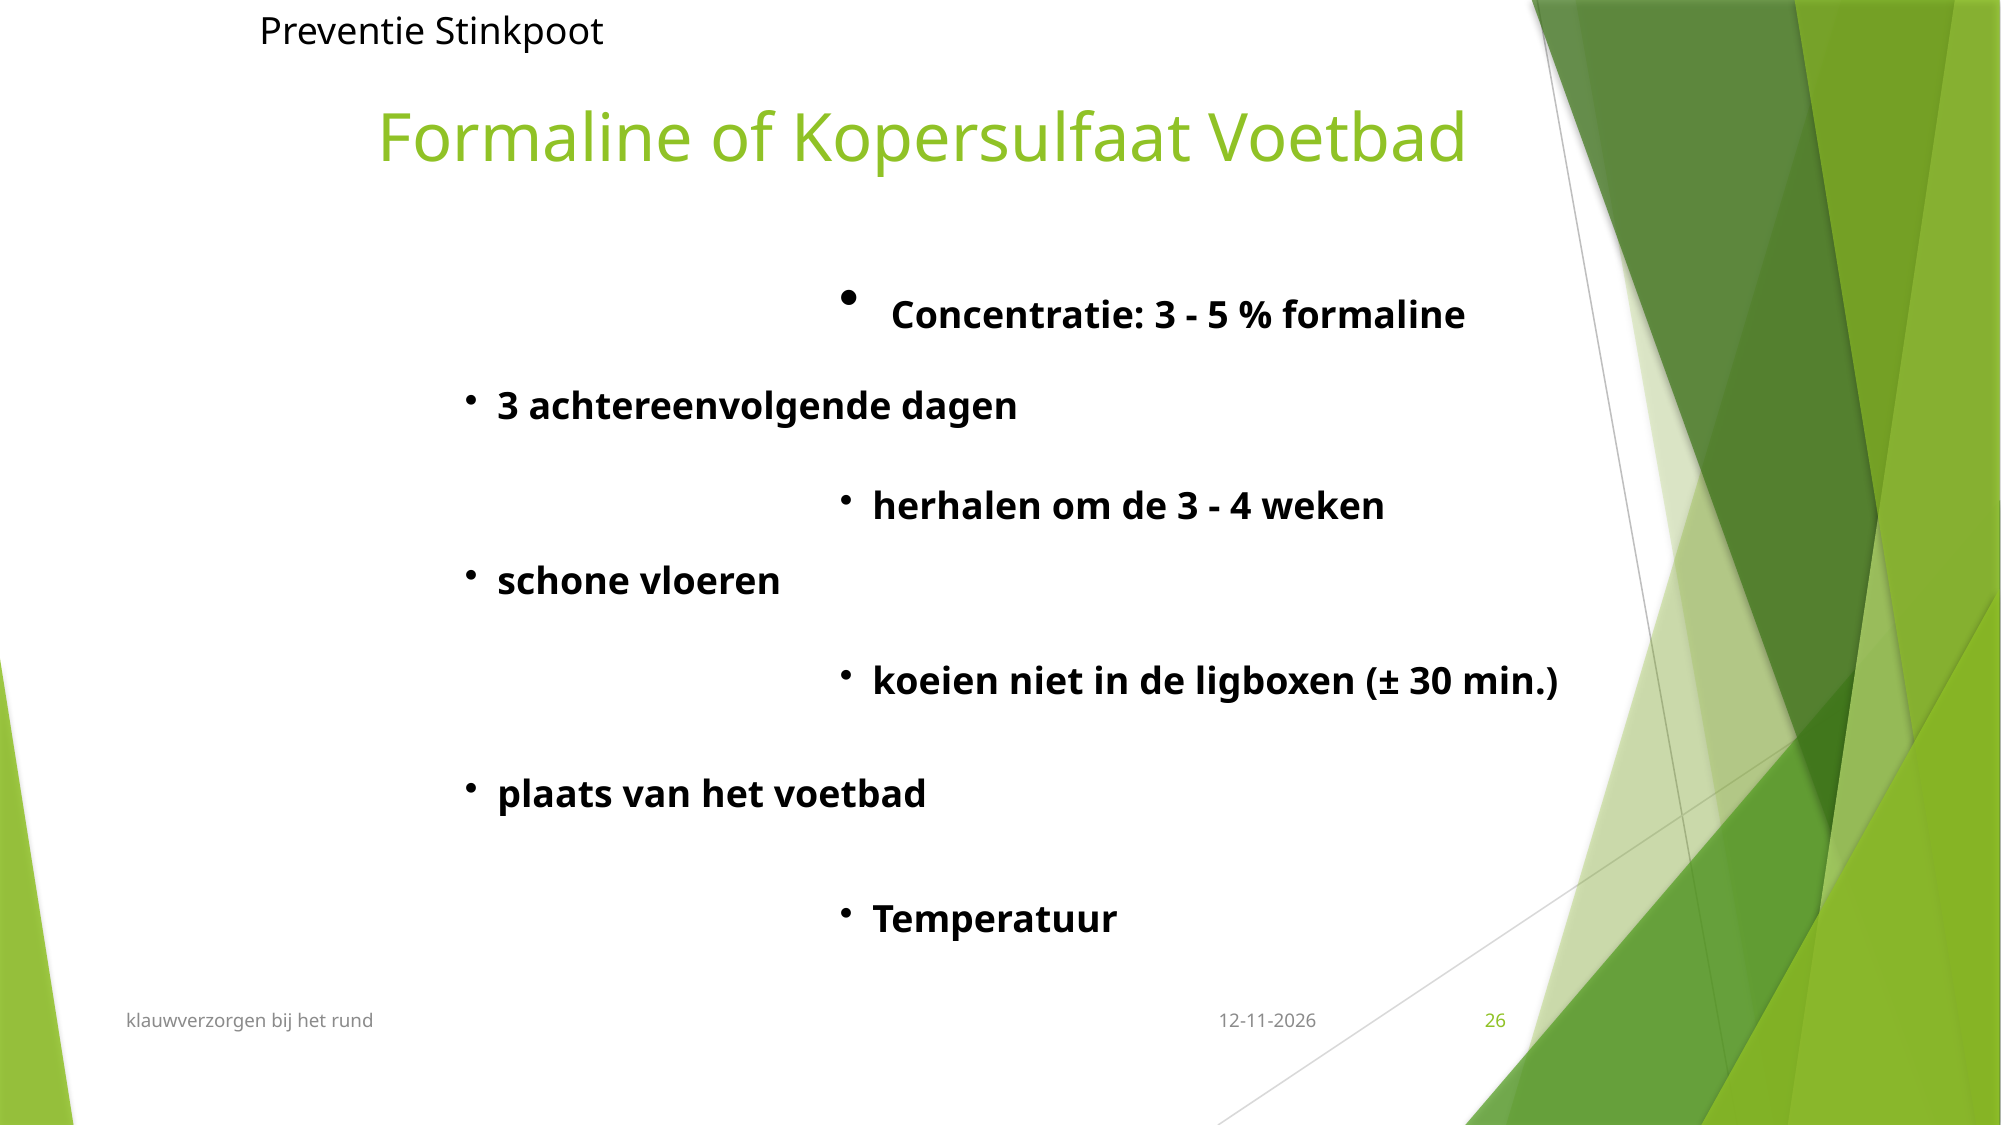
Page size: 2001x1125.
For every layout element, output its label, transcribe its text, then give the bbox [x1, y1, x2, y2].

text_box Preventie Stinkpoot [244, 0, 619, 60]
text_box plaats van het voetbad [449, 762, 1488, 823]
slide_number 26 [1409, 991, 1522, 1051]
text_box Concentratie: 3 - 5 % formaline [825, 262, 1675, 348]
text_box koeien niet in de ligboxen (± 30 min.) [824, 649, 1713, 710]
text_box 3 achtereenvolgende dagen [449, 374, 1288, 435]
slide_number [1181, 991, 1332, 1051]
text_box herhalen om de 3 - 4 weken [825, 474, 1625, 535]
text_box Temperatuur [824, 887, 1650, 948]
text_box schone vloeren [450, 549, 850, 610]
footer klauwverzorgen bij het rund [111, 991, 1145, 1051]
title Formaline of Kopersulfaat Voetbad [362, 87, 1638, 275]
